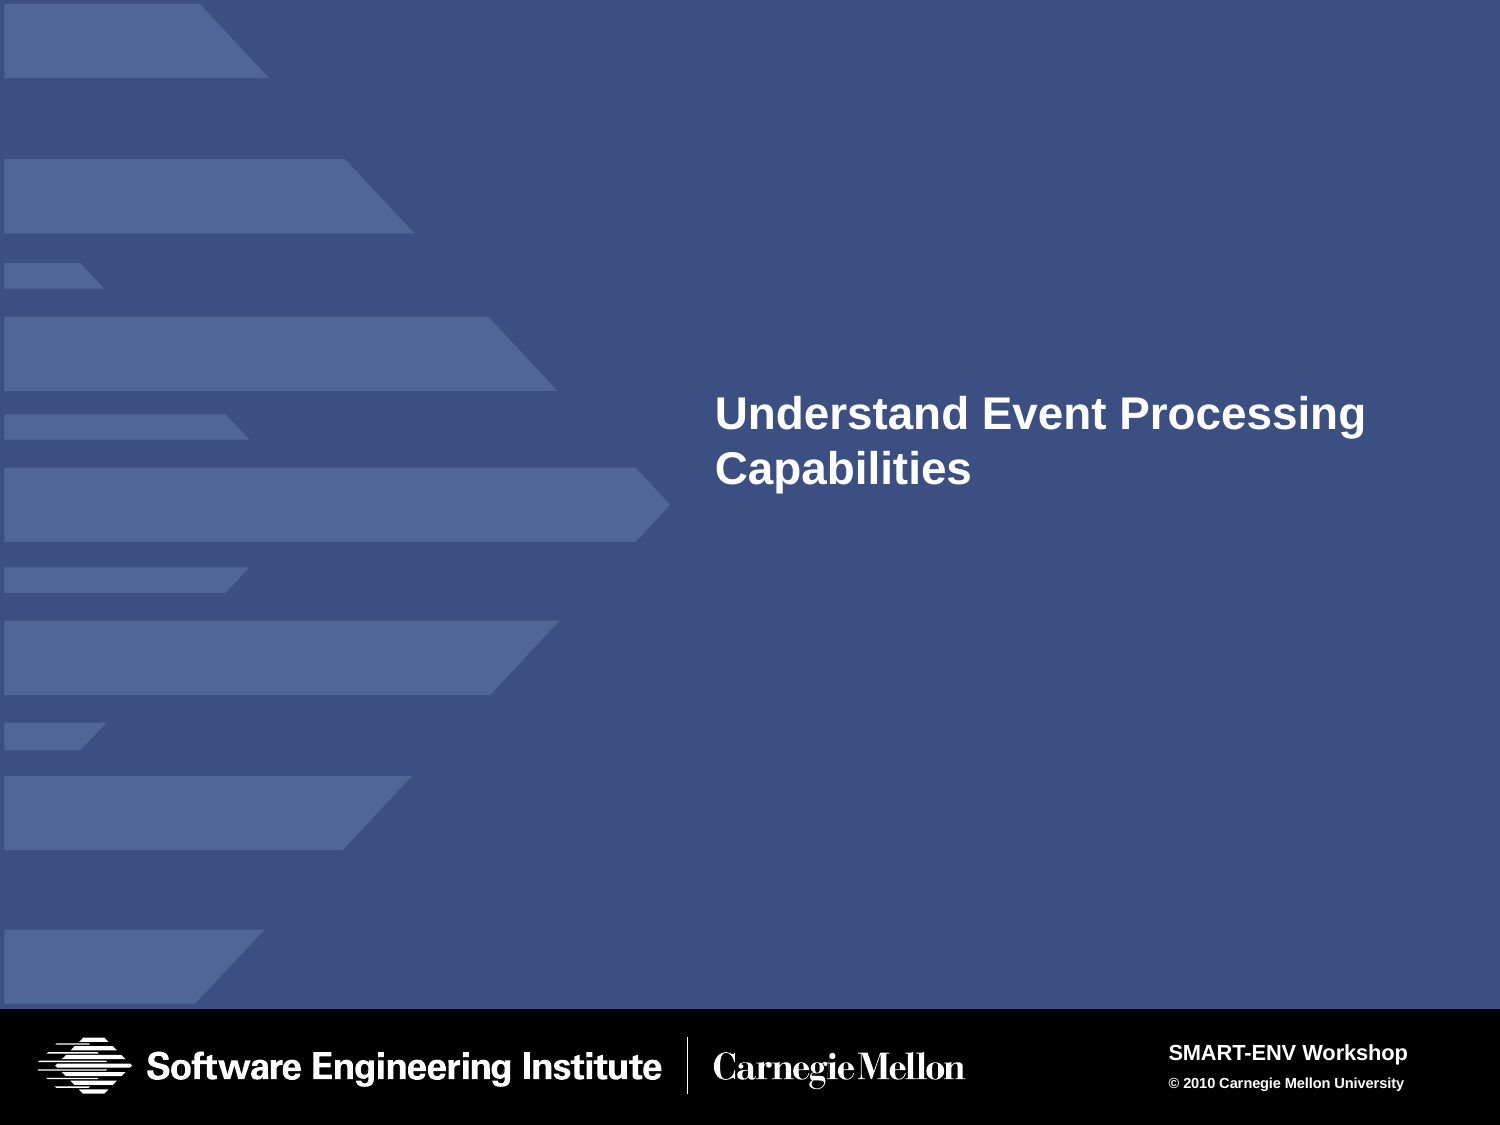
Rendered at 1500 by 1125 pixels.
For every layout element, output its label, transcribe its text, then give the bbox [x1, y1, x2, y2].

title Understand Event Processing Capabilities [699, 376, 1401, 503]
